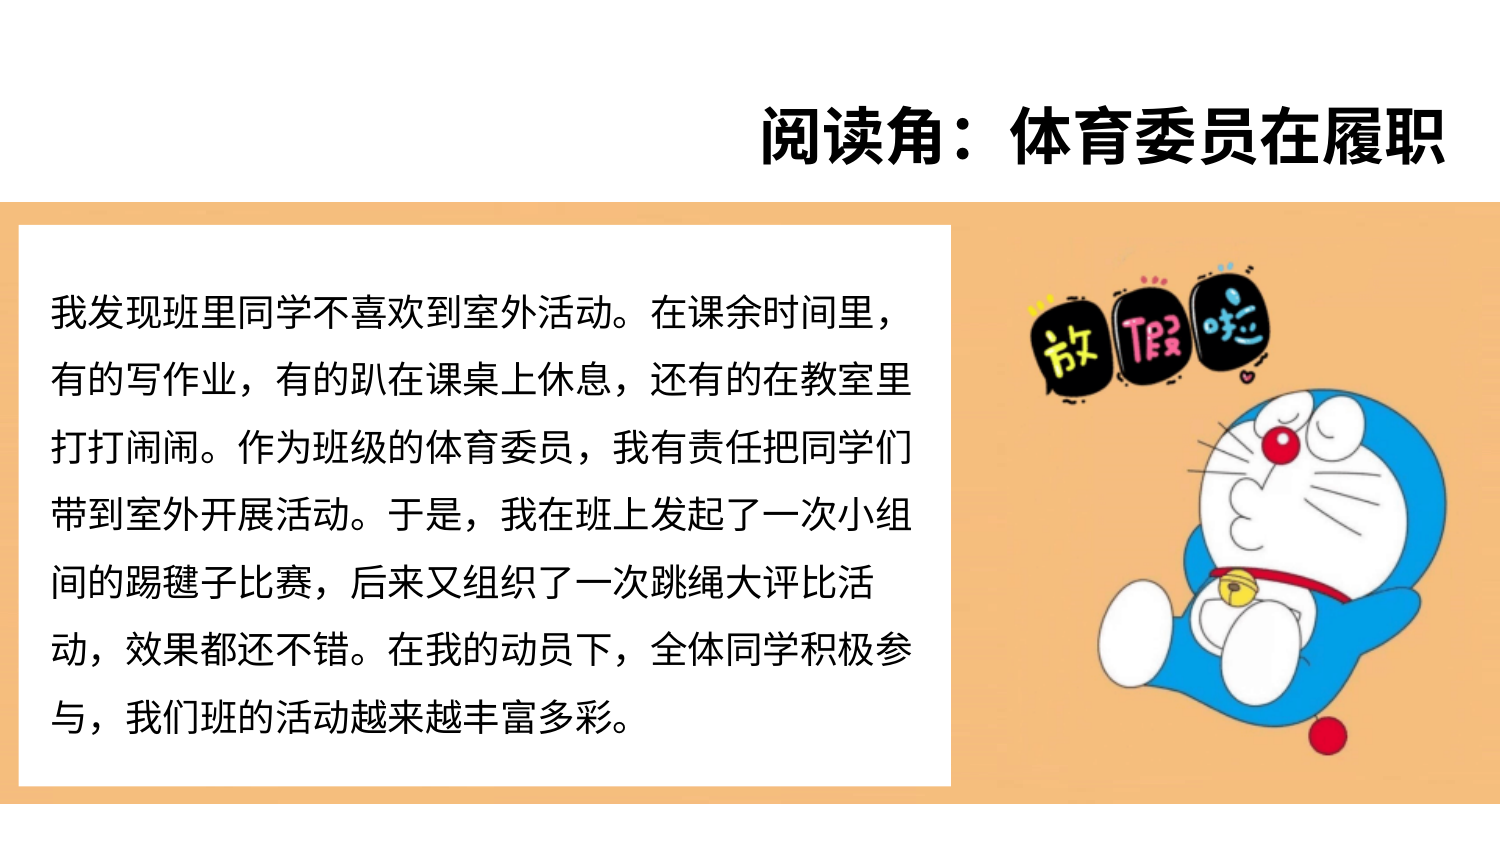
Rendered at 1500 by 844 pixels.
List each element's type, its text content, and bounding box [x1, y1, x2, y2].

text_box 阅读角：体育委员在履职 [748, 91, 1483, 178]
picture [0, 202, 1500, 804]
